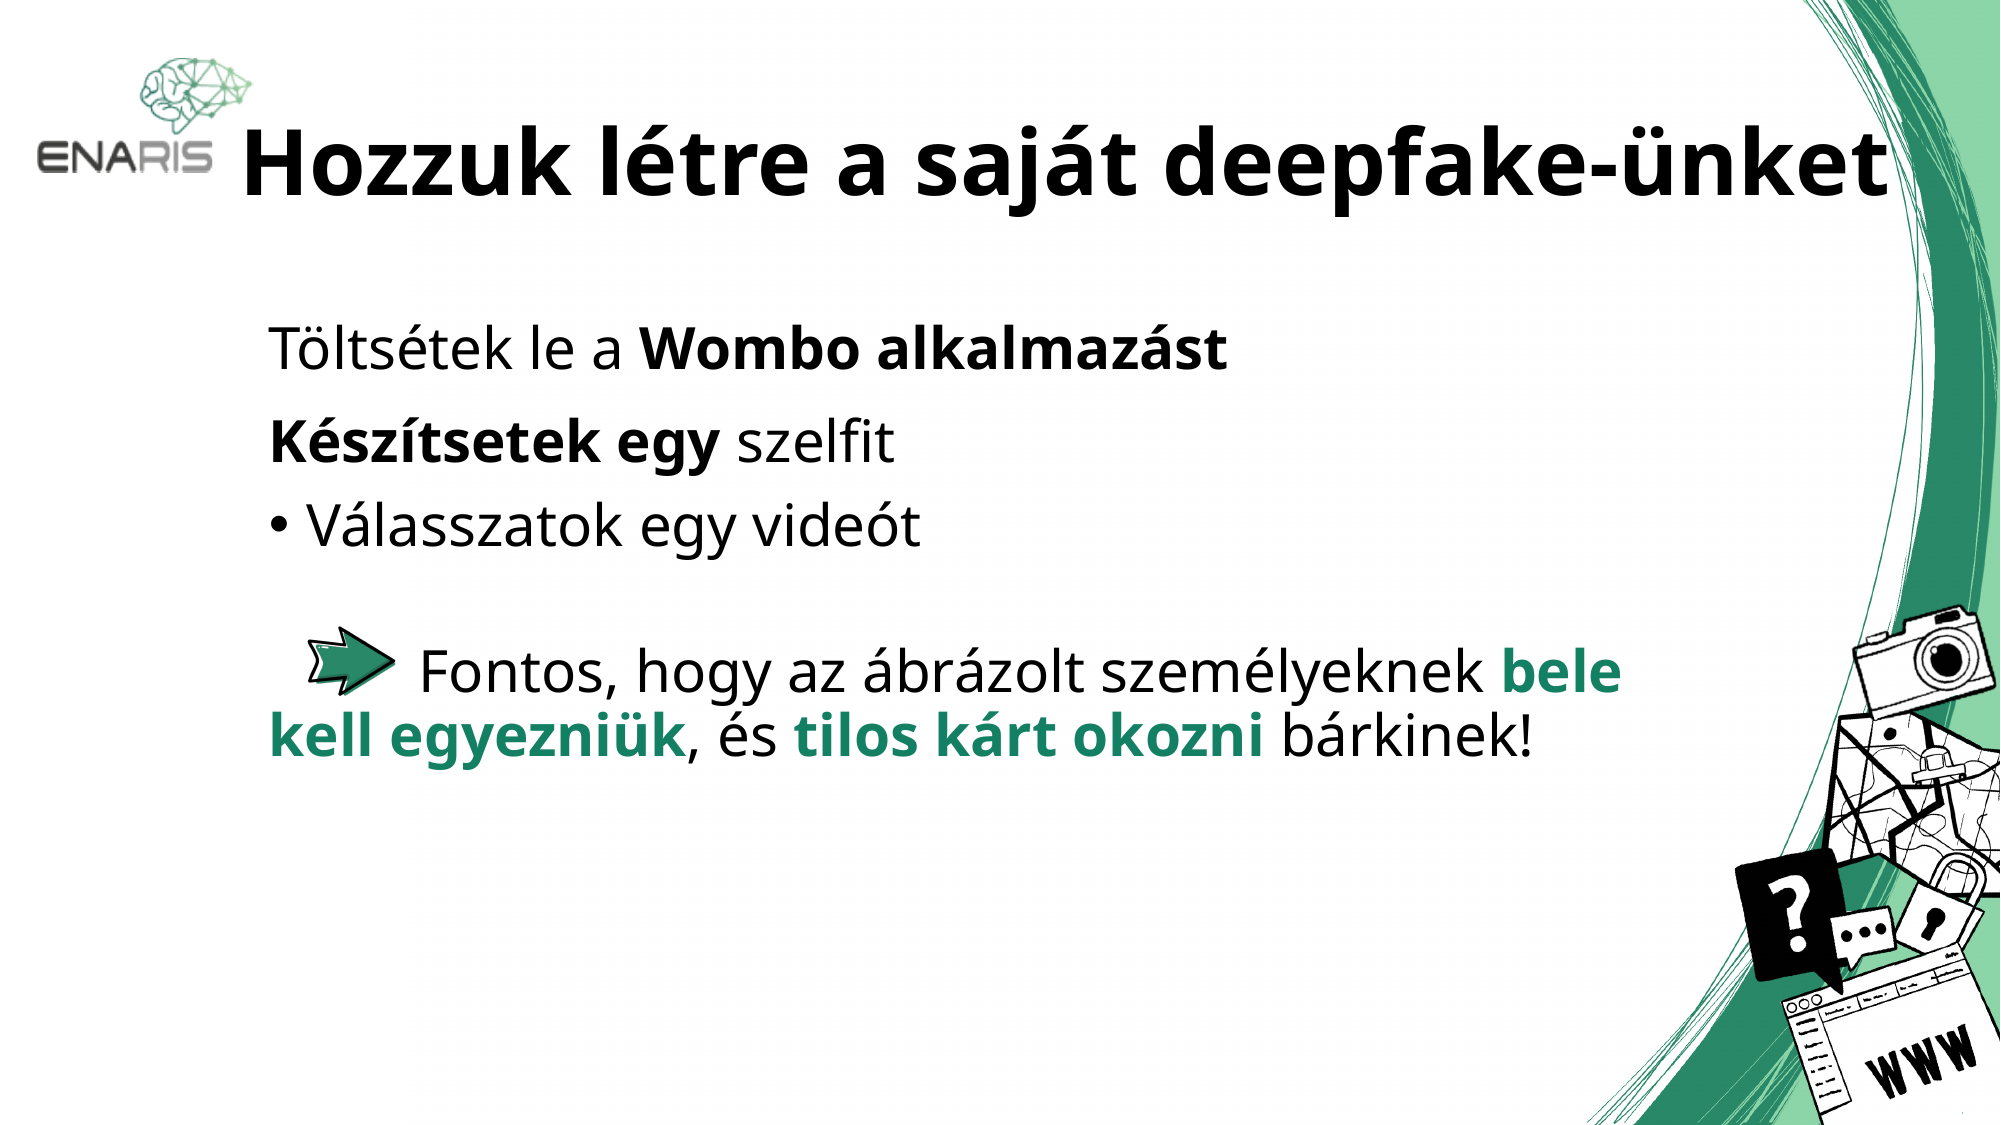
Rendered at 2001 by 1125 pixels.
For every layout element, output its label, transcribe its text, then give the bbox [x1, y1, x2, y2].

picture [299, 610, 404, 715]
list Töltsétek le a Wombo alkalmazást Készítsetek egy szelfit Válasszatok egy videót Fontos, hogy az ábrázolt személyeknek bele kell egyezniük, és tilos kárt okozni bárkinek! [253, 312, 1728, 1014]
picture [408, 0, 2000, 1125]
picture [37, 58, 224, 173]
title Hozzuk létre a saját deepfake-ünket [224, 56, 1935, 275]
